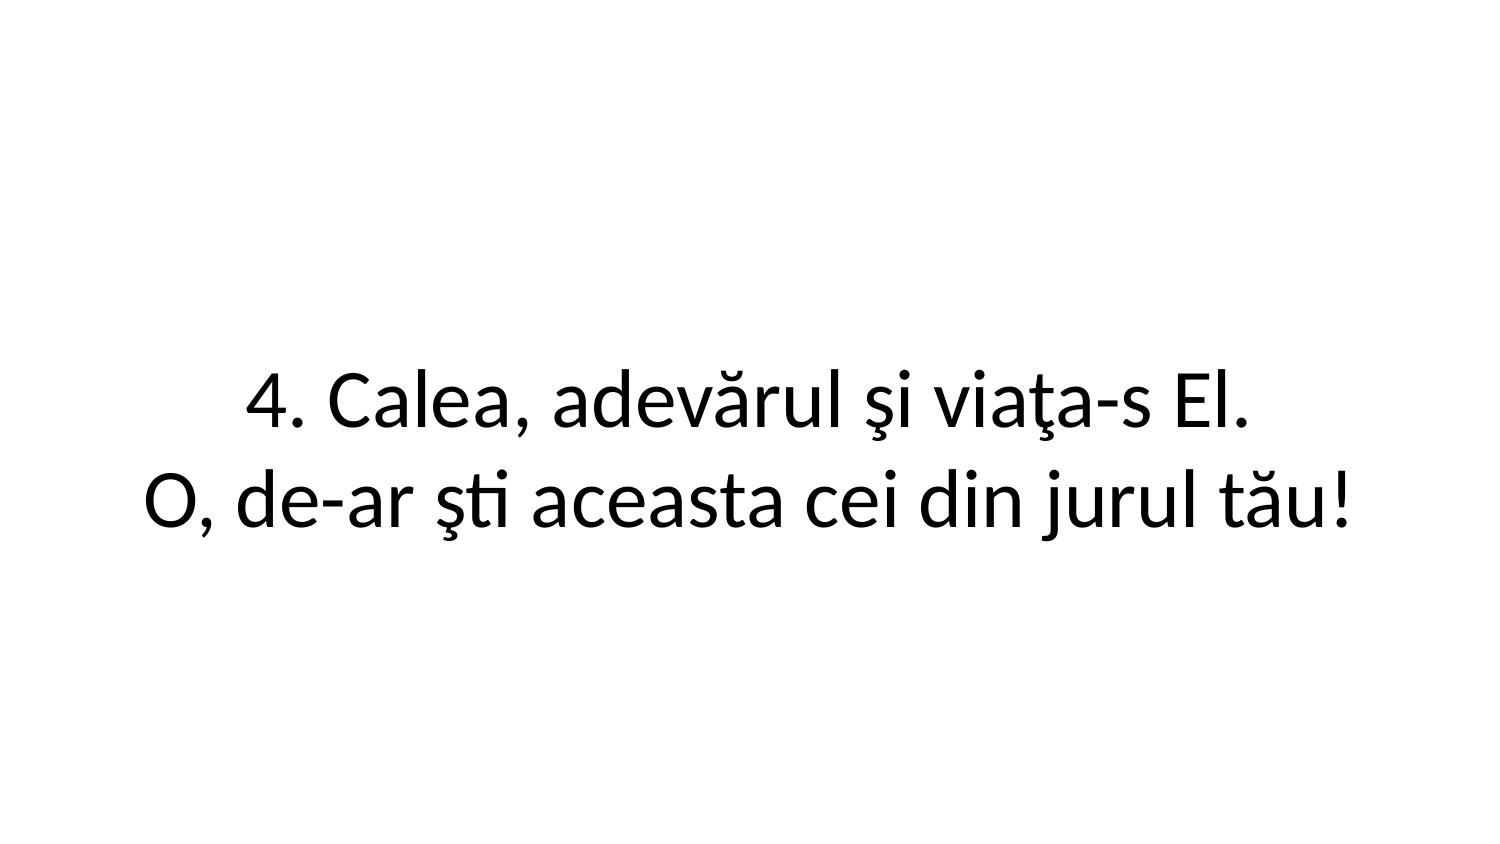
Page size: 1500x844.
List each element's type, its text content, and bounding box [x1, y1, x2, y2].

text_box 4. Calea, adevărul şi viaţa-s El. O, de-ar şti aceasta cei din jurul tău! [128, 292, 1372, 552]
